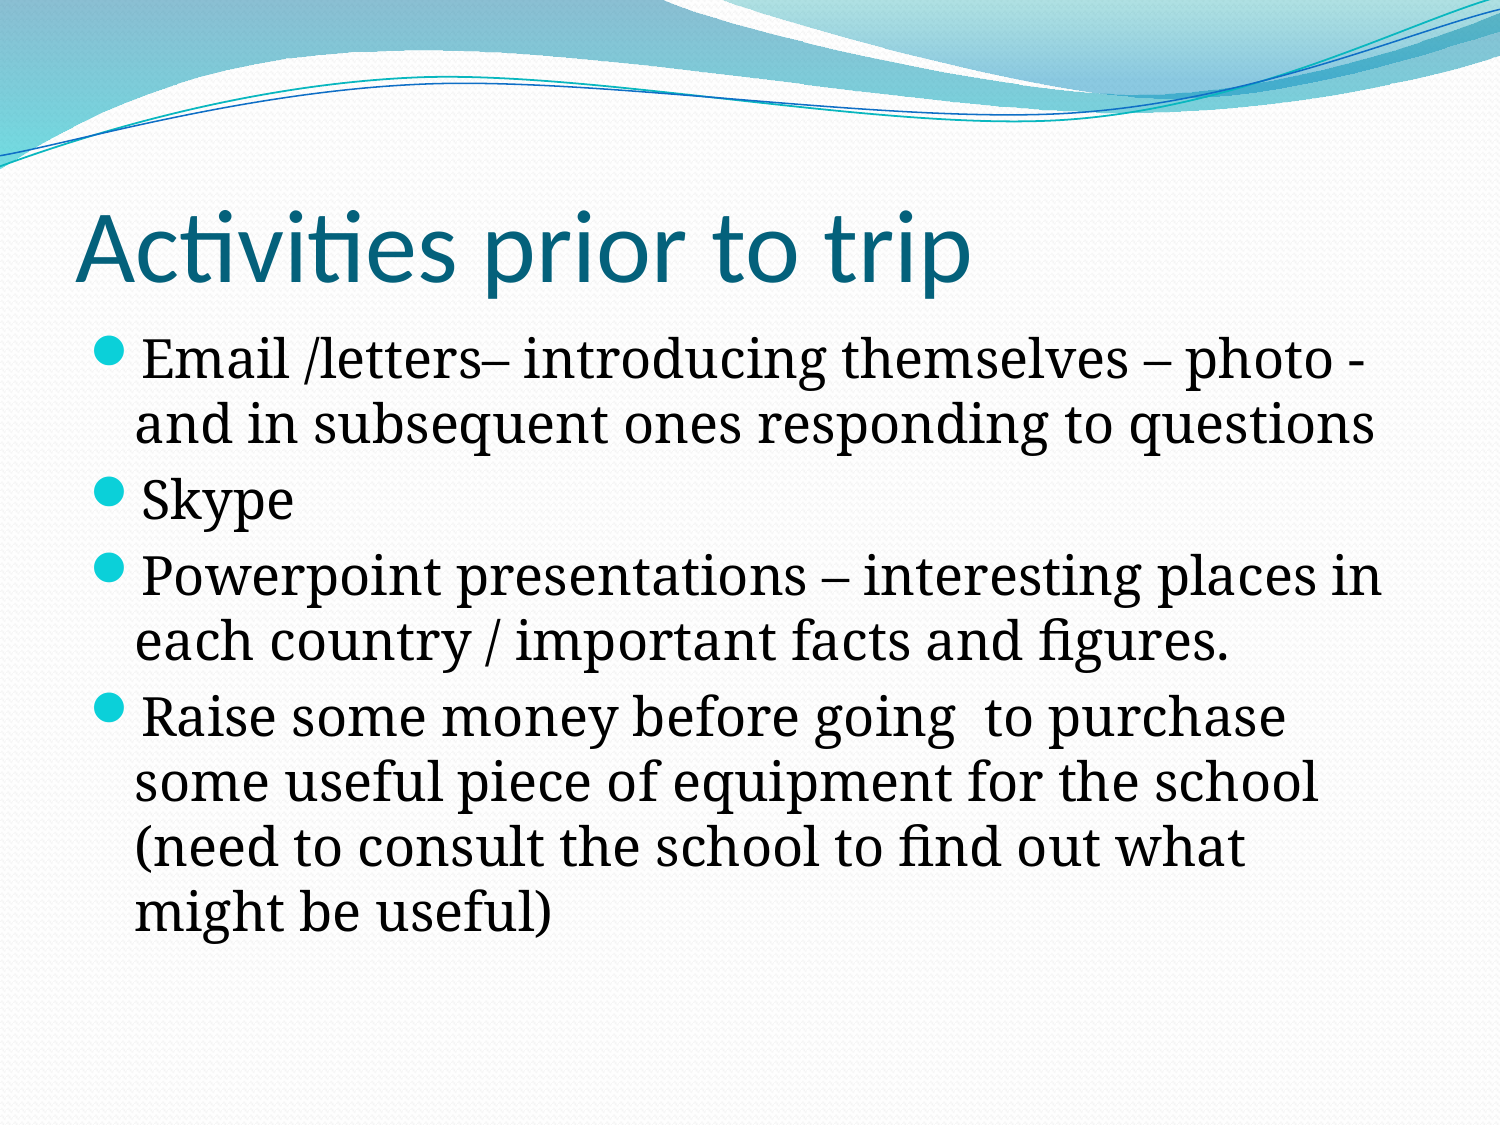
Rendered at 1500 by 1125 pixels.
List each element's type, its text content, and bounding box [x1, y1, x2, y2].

title Activities prior to trip [75, 115, 1425, 303]
list Email /letters– introducing themselves – photo - and in subsequent ones responding to questions Skype Powerpoint presentations – interesting places in each country / important facts and figures. Raise some money before going to purchase some useful piece of equipment for the school (need to consult the school to find out what might be useful) [75, 317, 1425, 1038]
